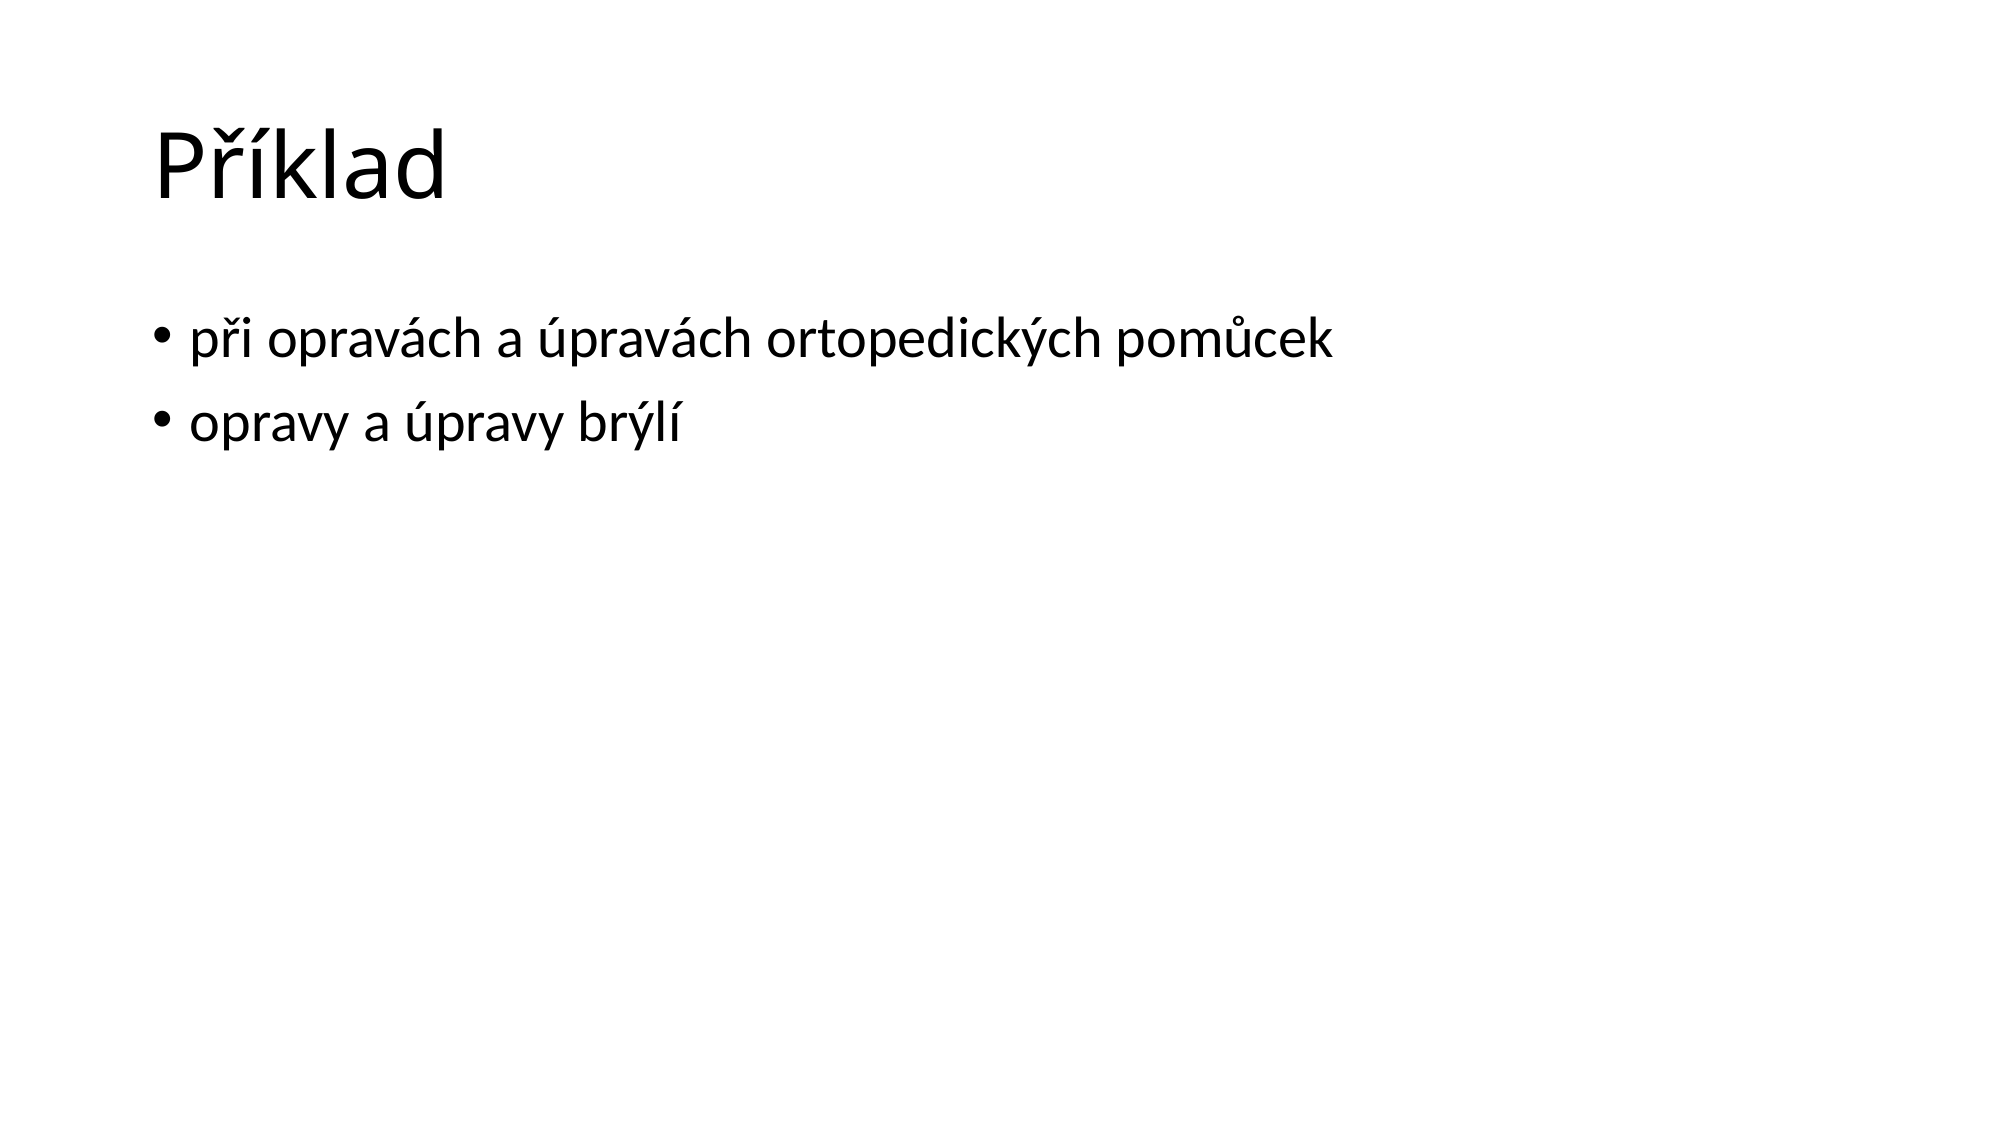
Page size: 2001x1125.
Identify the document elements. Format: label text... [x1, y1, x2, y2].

title Příklad [137, 59, 1863, 278]
list při opravách a úpravách ortopedických pomůcek opravy a úpravy brýlí [137, 299, 1863, 1014]
